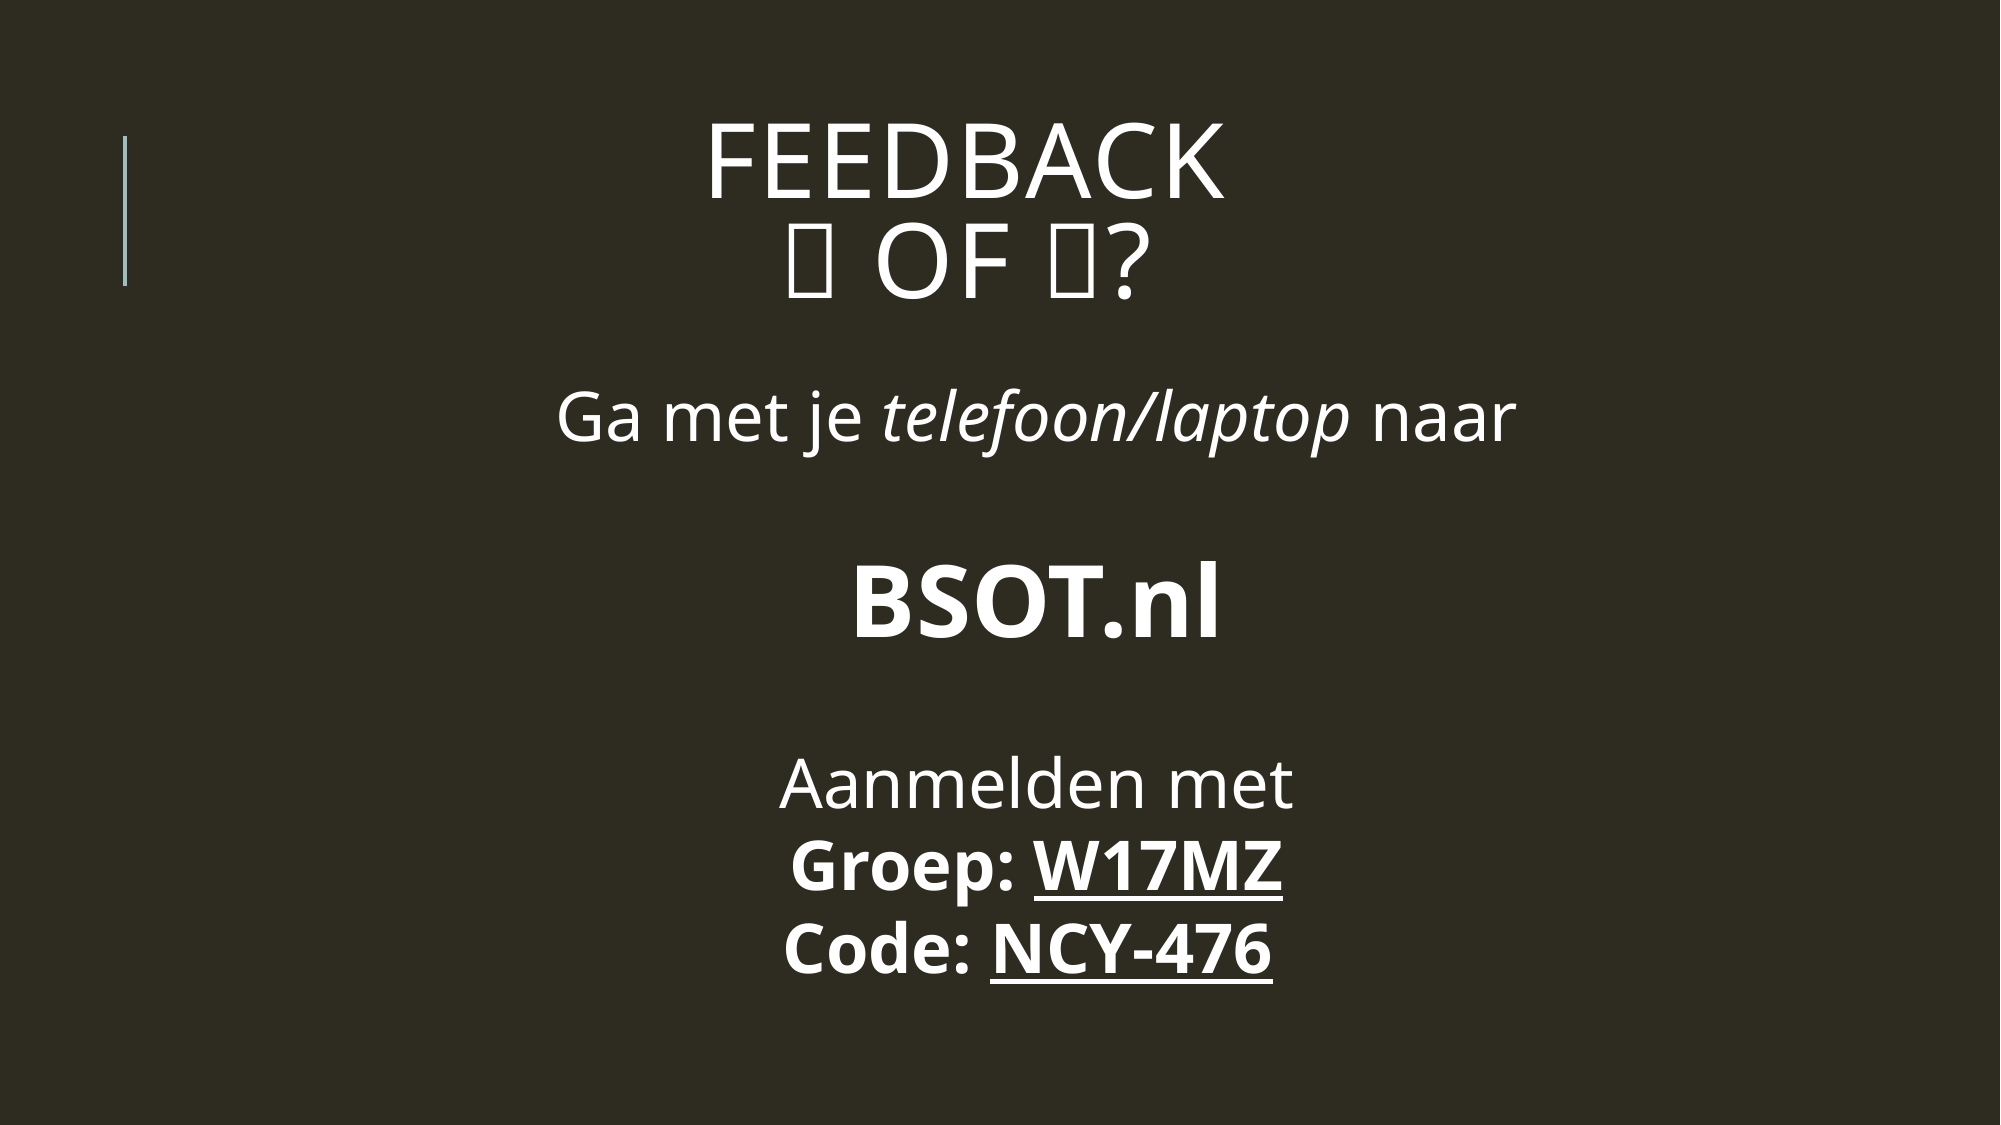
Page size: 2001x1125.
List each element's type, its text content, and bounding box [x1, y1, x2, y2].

title Feedback  of ? [168, 96, 1763, 342]
text_box Ga met je telefoon/laptop naar BSOT.nl Aanmelden met Groep: W17MZ Code: NCY-476 [526, 365, 1547, 1077]
